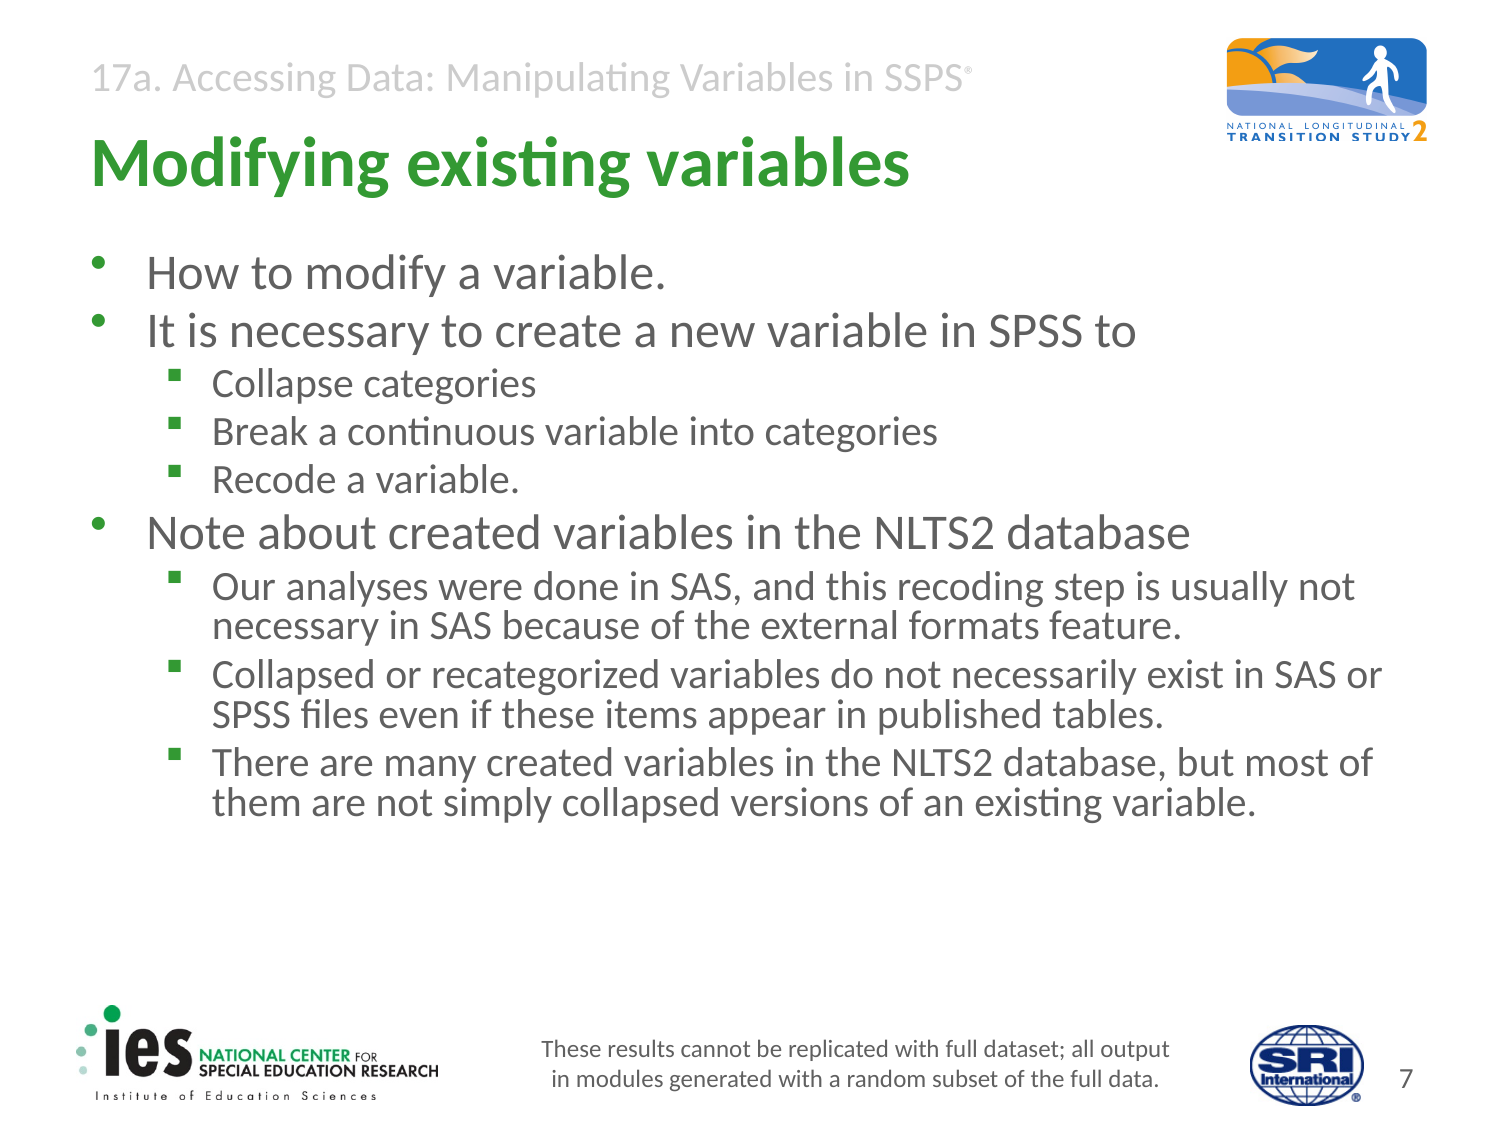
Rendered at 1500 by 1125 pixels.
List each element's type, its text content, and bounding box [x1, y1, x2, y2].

title Modifying existing variables [74, 90, 1426, 226]
slide_number 6 [1324, 1051, 1429, 1125]
footer These results cannot be replicated with full dataset; all output in modules generated with a random subset of the full data. [437, 1024, 1276, 1104]
list How to modify a variable. It is necessary to create a new variable in SPSS to Collapse categories Break a continuous variable into categories Recode a variable. Note about created variables in the NLTS2 database Our analyses were done in SAS, and this recoding step is usually not necessary in SAS because of the external formats feature. Collapsed or recategorized variables do not necessarily exist in SAS or SPSS files even if these items appear in published tables. There are many created variables in the NLTS2 database, but most of them are not simply collapsed versions of an existing variable. [74, 243, 1426, 987]
picture [76, 1005, 438, 1100]
picture [1250, 1025, 1364, 1106]
